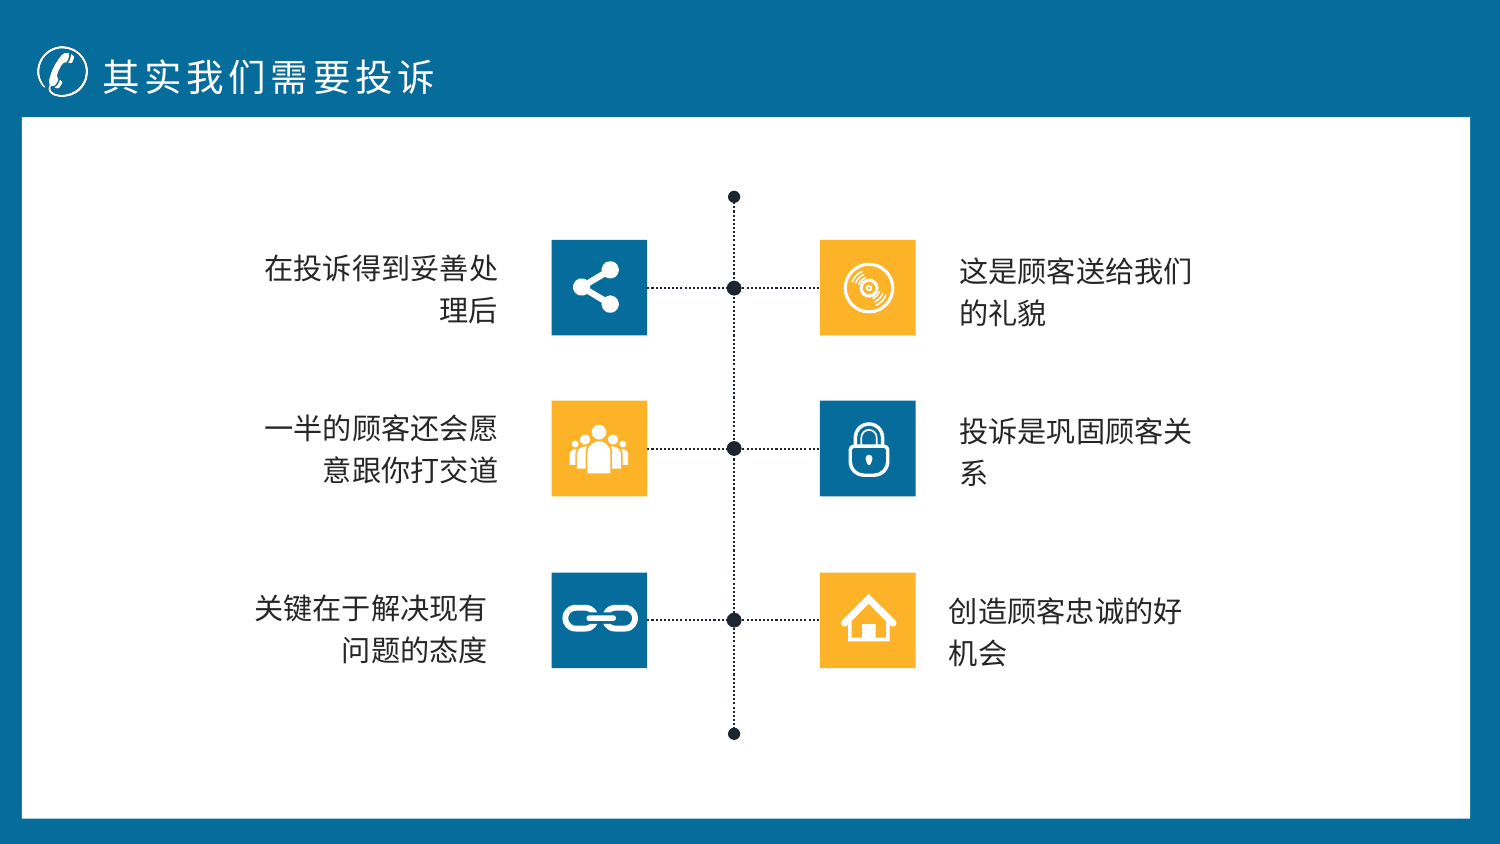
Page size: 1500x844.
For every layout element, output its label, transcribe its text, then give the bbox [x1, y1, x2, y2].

text_box 关键在于解决现有问题的态度 [225, 584, 500, 665]
text_box 一半的顾客还会愿意跟你打交道 [235, 405, 511, 486]
text_box 创造顾客忠诚的好机会 [937, 588, 1200, 669]
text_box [551, 196, 916, 734]
text_box 在投诉得到妥善处理后 [235, 244, 511, 325]
text_box 投诉是巩固顾客关系 [947, 408, 1211, 489]
picture [80, 63, 87, 88]
picture [50, 54, 68, 85]
text_box 其实我们需要投诉 [87, 46, 938, 107]
text_box 这是顾客送给我们的礼貌 [947, 247, 1211, 328]
